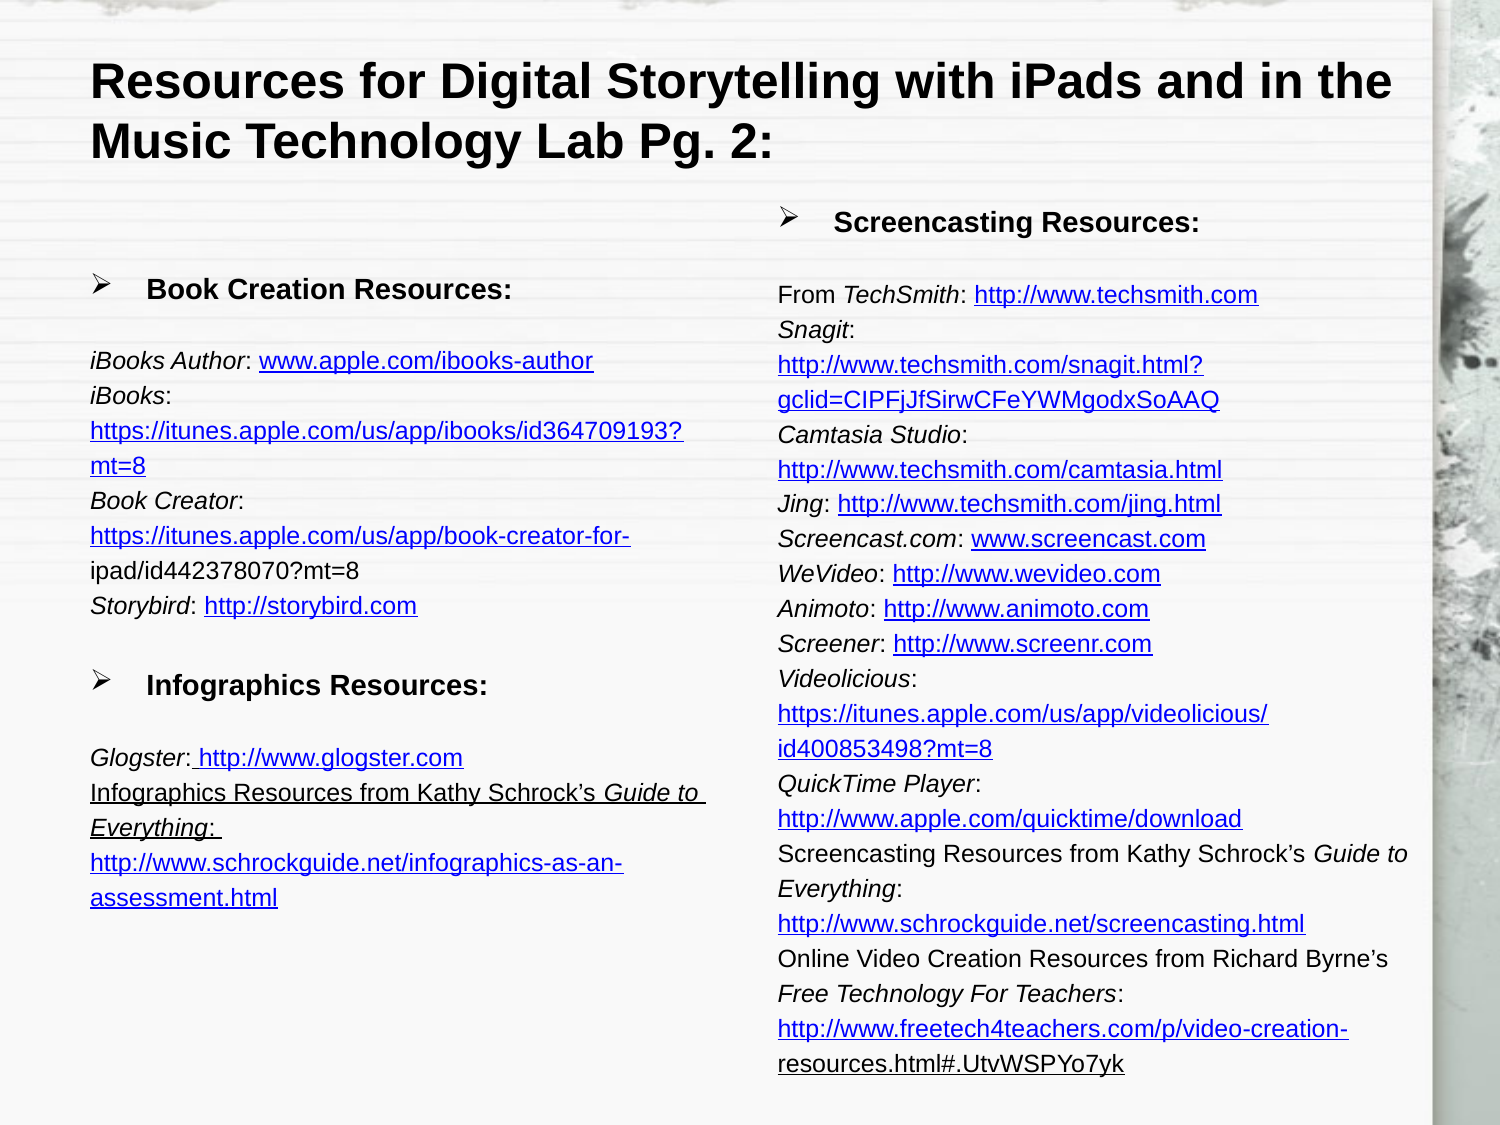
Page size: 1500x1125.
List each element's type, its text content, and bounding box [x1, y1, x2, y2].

title Resources for Digital Storytelling with iPads and in the Music Technology Lab Pg. 2: [74, 44, 1426, 233]
list Screencasting Resources: From TechSmith: http://www.techsmith.com Snagit: http://www.techsmith.com/snagit.html? gclid=CIPFjJfSirwCFeYWMgodxSoAAQ Camtasia Studio: http://www.techsmith.com/camtasia.html Jing: http://www.techsmith.com/jing.html Screencast.com: www.screencast.com WeVideo: http://www.wevideo.com Animoto: http://www.animoto.com Screener: http://www.screenr.com Videolicious: https://itunes.apple.com/us/app/videolicious/ id400853498?mt=8 QuickTime Player: http://www.apple.com/quicktime/download Screencasting Resources from Kathy Schrock’s Guide to Everything: http://www.schrockguide.net/screencasting.html Online Video Creation Resources from Richard Byrne’s Free Technology For Teachers: http://www.freetech4teachers.com/p/video-creation- resources.html#.UtvWSPYo7yk [762, 195, 1426, 1125]
picture [0, 0, 1500, 1125]
list Book Creation Resources: iBooks Author: www.apple.com/ibooks-author iBooks: https://itunes.apple.com/us/app/ibooks/id364709193? mt=8 Book Creator: https://itunes.apple.com/us/app/book-creator-for- ipad/id442378070?mt=8 Storybird: http://storybird.com Infographics Resources: Glogster: http://www.glogster.com Infographics Resources from Kathy Schrock’s Guide to Everything: http://www.schrockguide.net/infographics-as-an- assessment.html [74, 262, 738, 1125]
